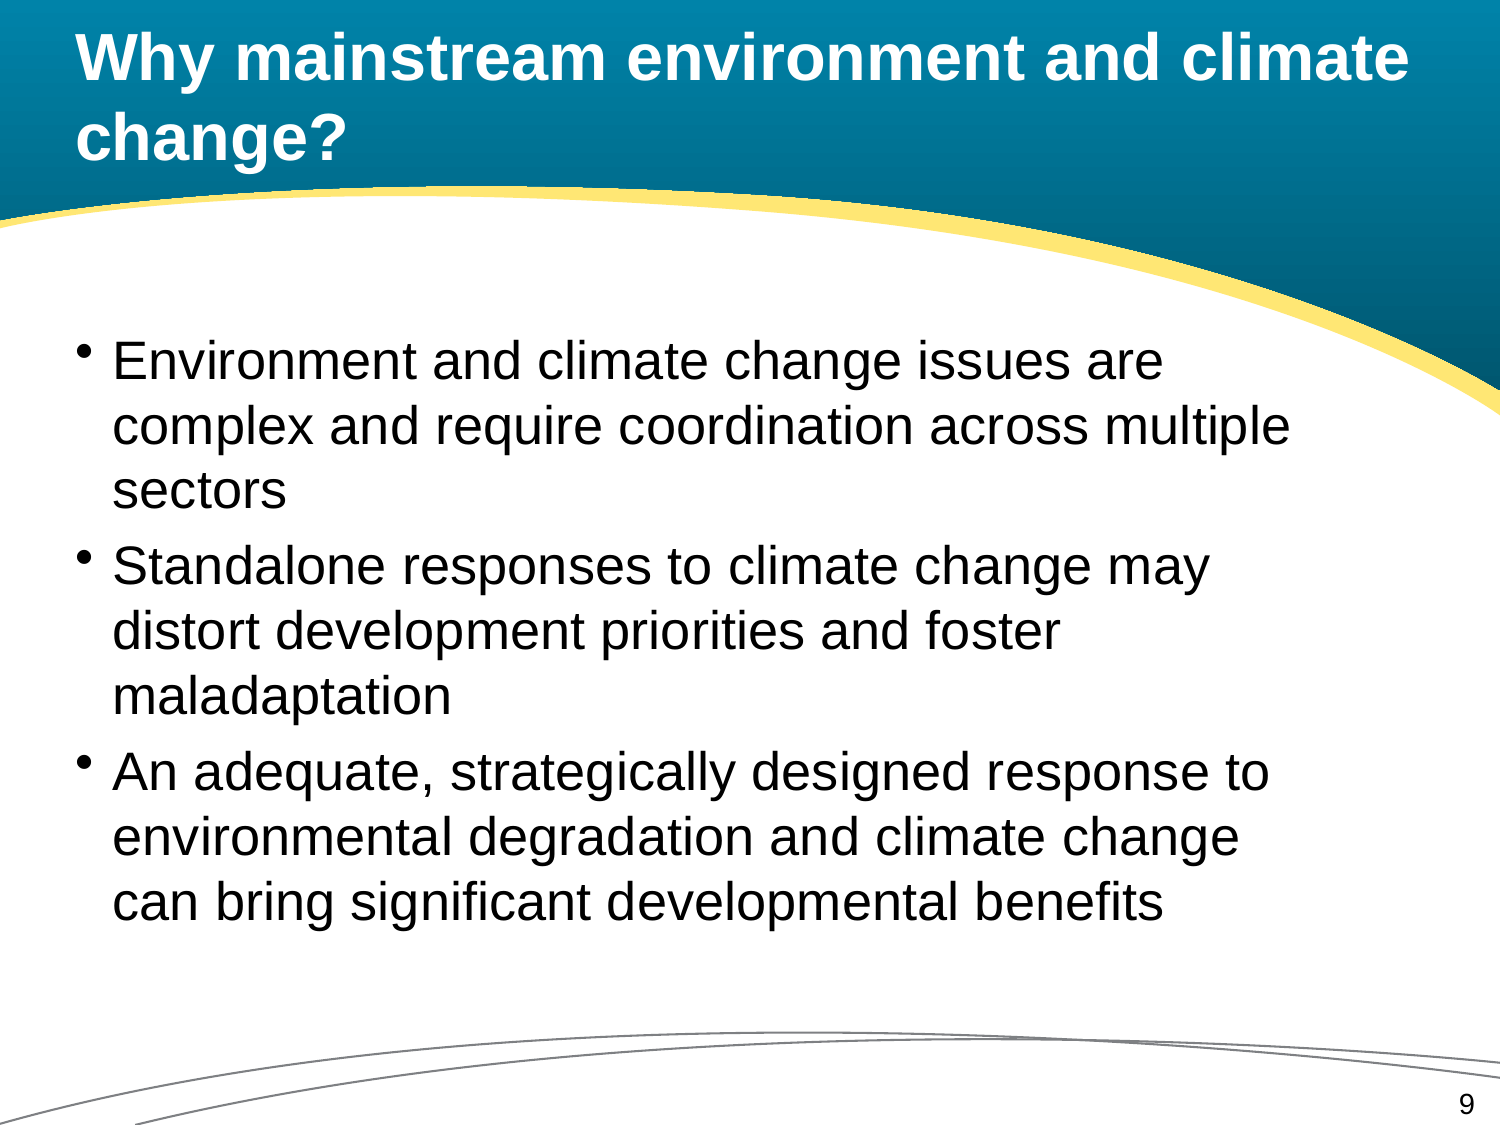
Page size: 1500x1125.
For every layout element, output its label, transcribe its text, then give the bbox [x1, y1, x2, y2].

slide_number 9 [1124, 1084, 1476, 1113]
title Why mainstream environment and climate change? [74, 0, 1476, 188]
list Environment and climate change issues are complex and require coordination across multiple sectors Standalone responses to climate change may distort development priorities and foster maladaptation An adequate, strategically designed response to environmental degradation and climate change can bring significant developmental benefits [74, 324, 1351, 1038]
